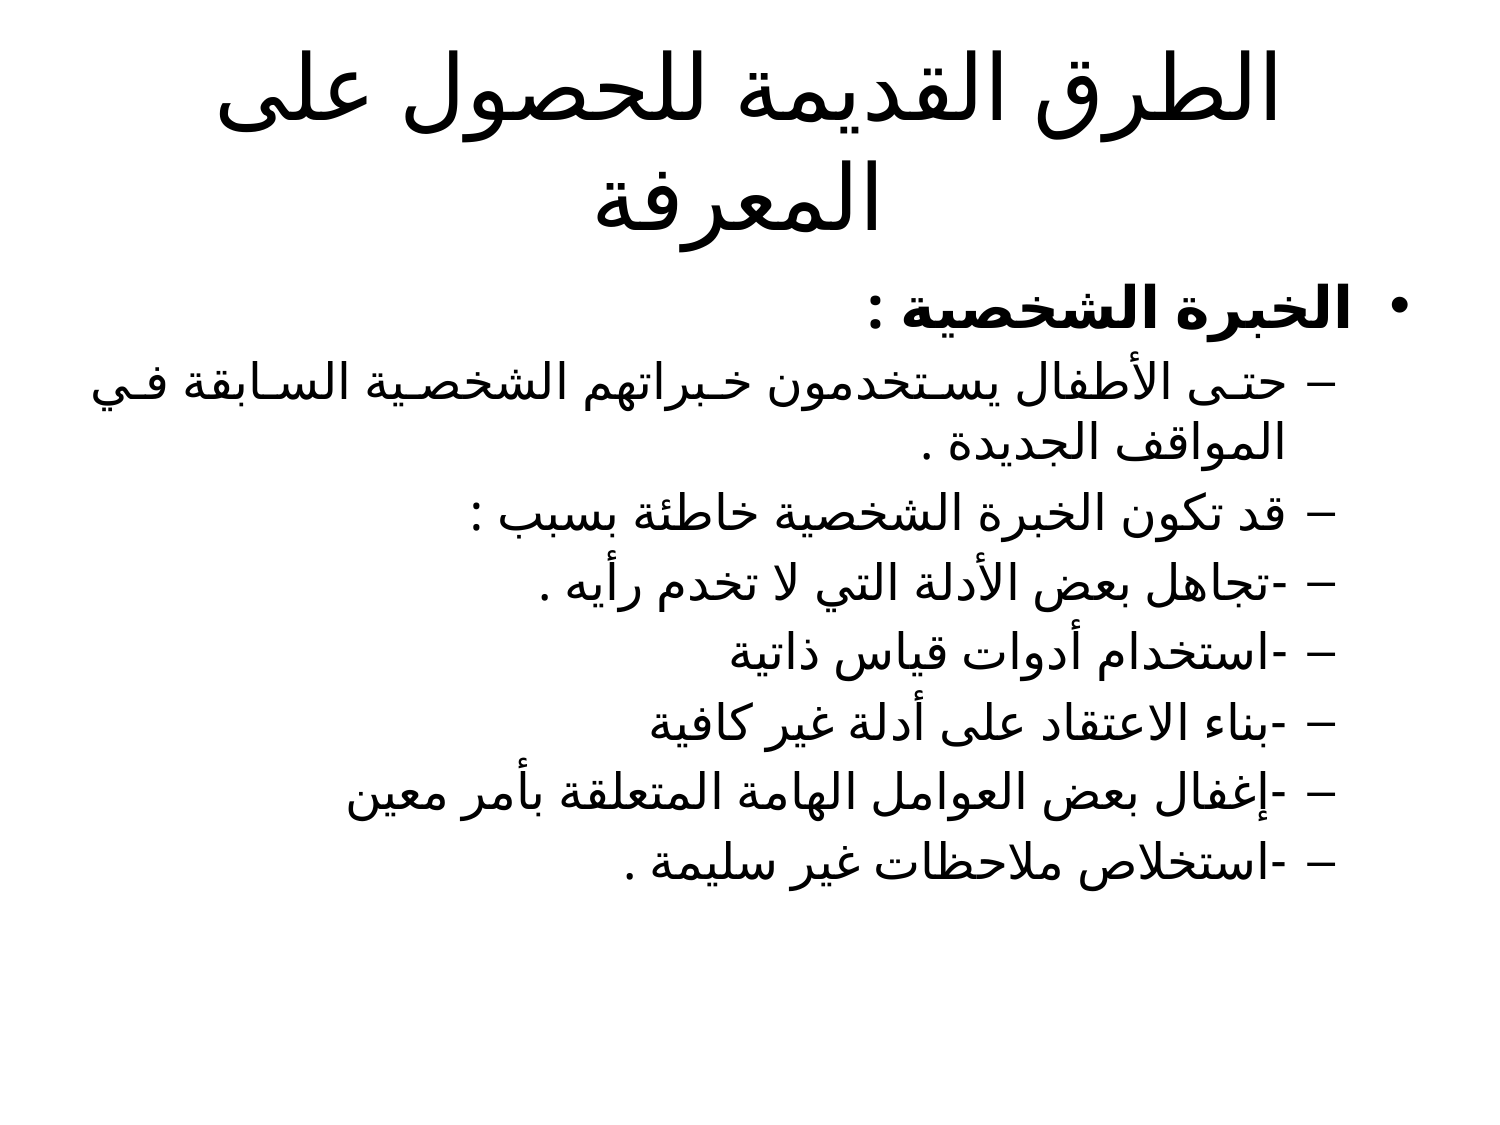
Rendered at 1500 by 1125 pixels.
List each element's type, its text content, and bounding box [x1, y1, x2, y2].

list الخبرة الشخصية : حتى الأطفال يستخدمون خبراتهم الشخصية السابقة في المواقف الجديدة . قد تكون الخبرة الشخصية خاطئة بسبب : -تجاهل بعض الأدلة التي لا تخدم رأيه . -استخدام أدوات قياس ذاتية -بناء الاعتقاد على أدلة غير كافية -إغفال بعض العوامل الهامة المتعلقة بأمر معين -استخلاص ملاحظات غير سليمة . [75, 262, 1425, 1005]
title الطرق القديمة للحصول على المعرفة [75, 45, 1425, 233]
